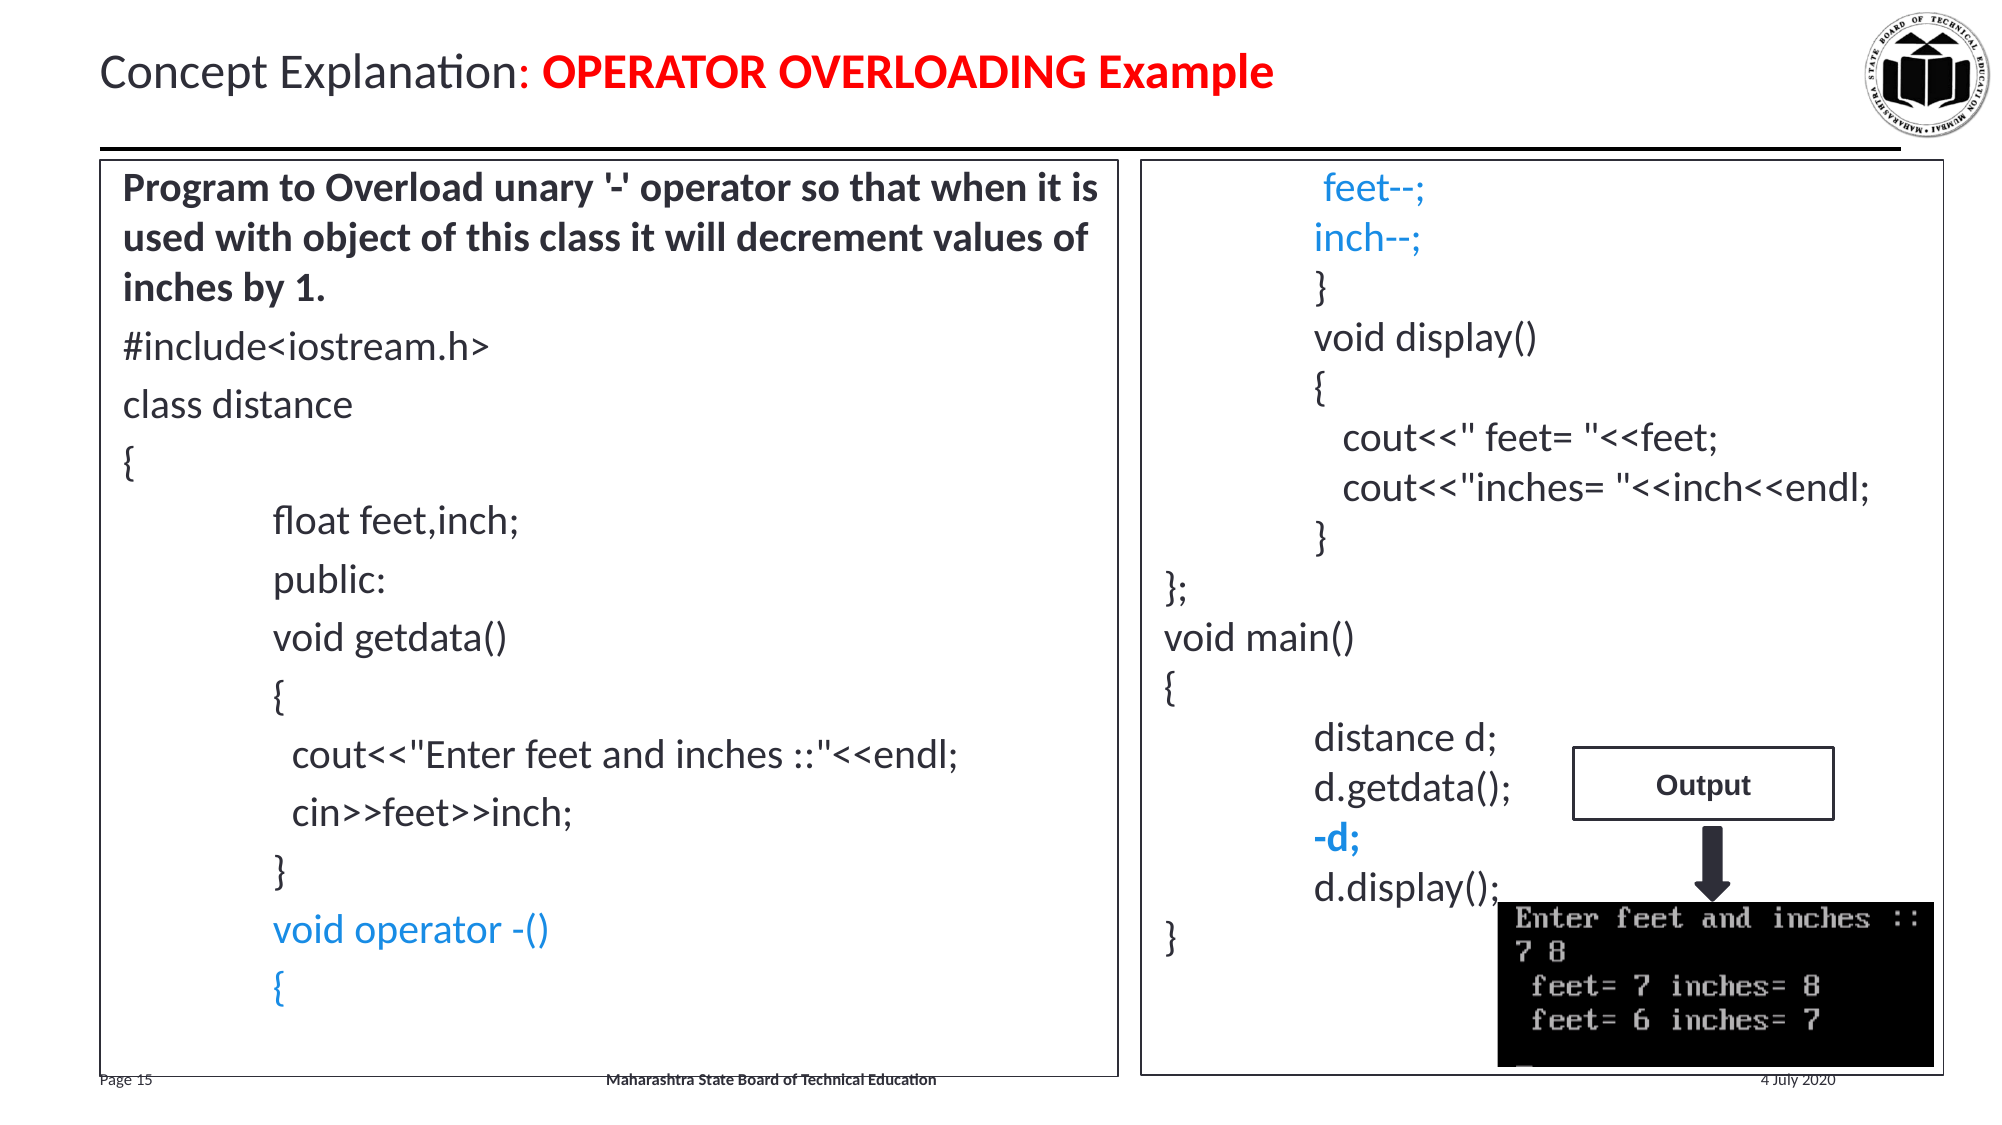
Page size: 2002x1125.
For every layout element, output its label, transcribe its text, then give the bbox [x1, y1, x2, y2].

text_box Output [1573, 747, 1834, 820]
list Program to Overload unary '-' operator so that when it is used with object of this class it will decrement values of inches by 1. #include<iostream.h> class distance { float feet,inch; public: void getdata() { cout<<"Enter feet and inches ::"<<endl; cin>>feet>>inch; } void operator -() { [100, 159, 1118, 1077]
text_box [1696, 828, 1729, 900]
text_box feet--; inch--; } void display() { cout<<" feet= "<<feet; cout<<"inches= "<<inch<<endl; } }; void main() { distance d; d.getdata(); -d; d.display(); } [1141, 159, 1944, 1075]
picture [1497, 902, 1935, 1068]
picture [1852, 0, 2001, 149]
title Concept Explanation: OPERATOR OVERLOADING Example [100, 48, 1901, 146]
